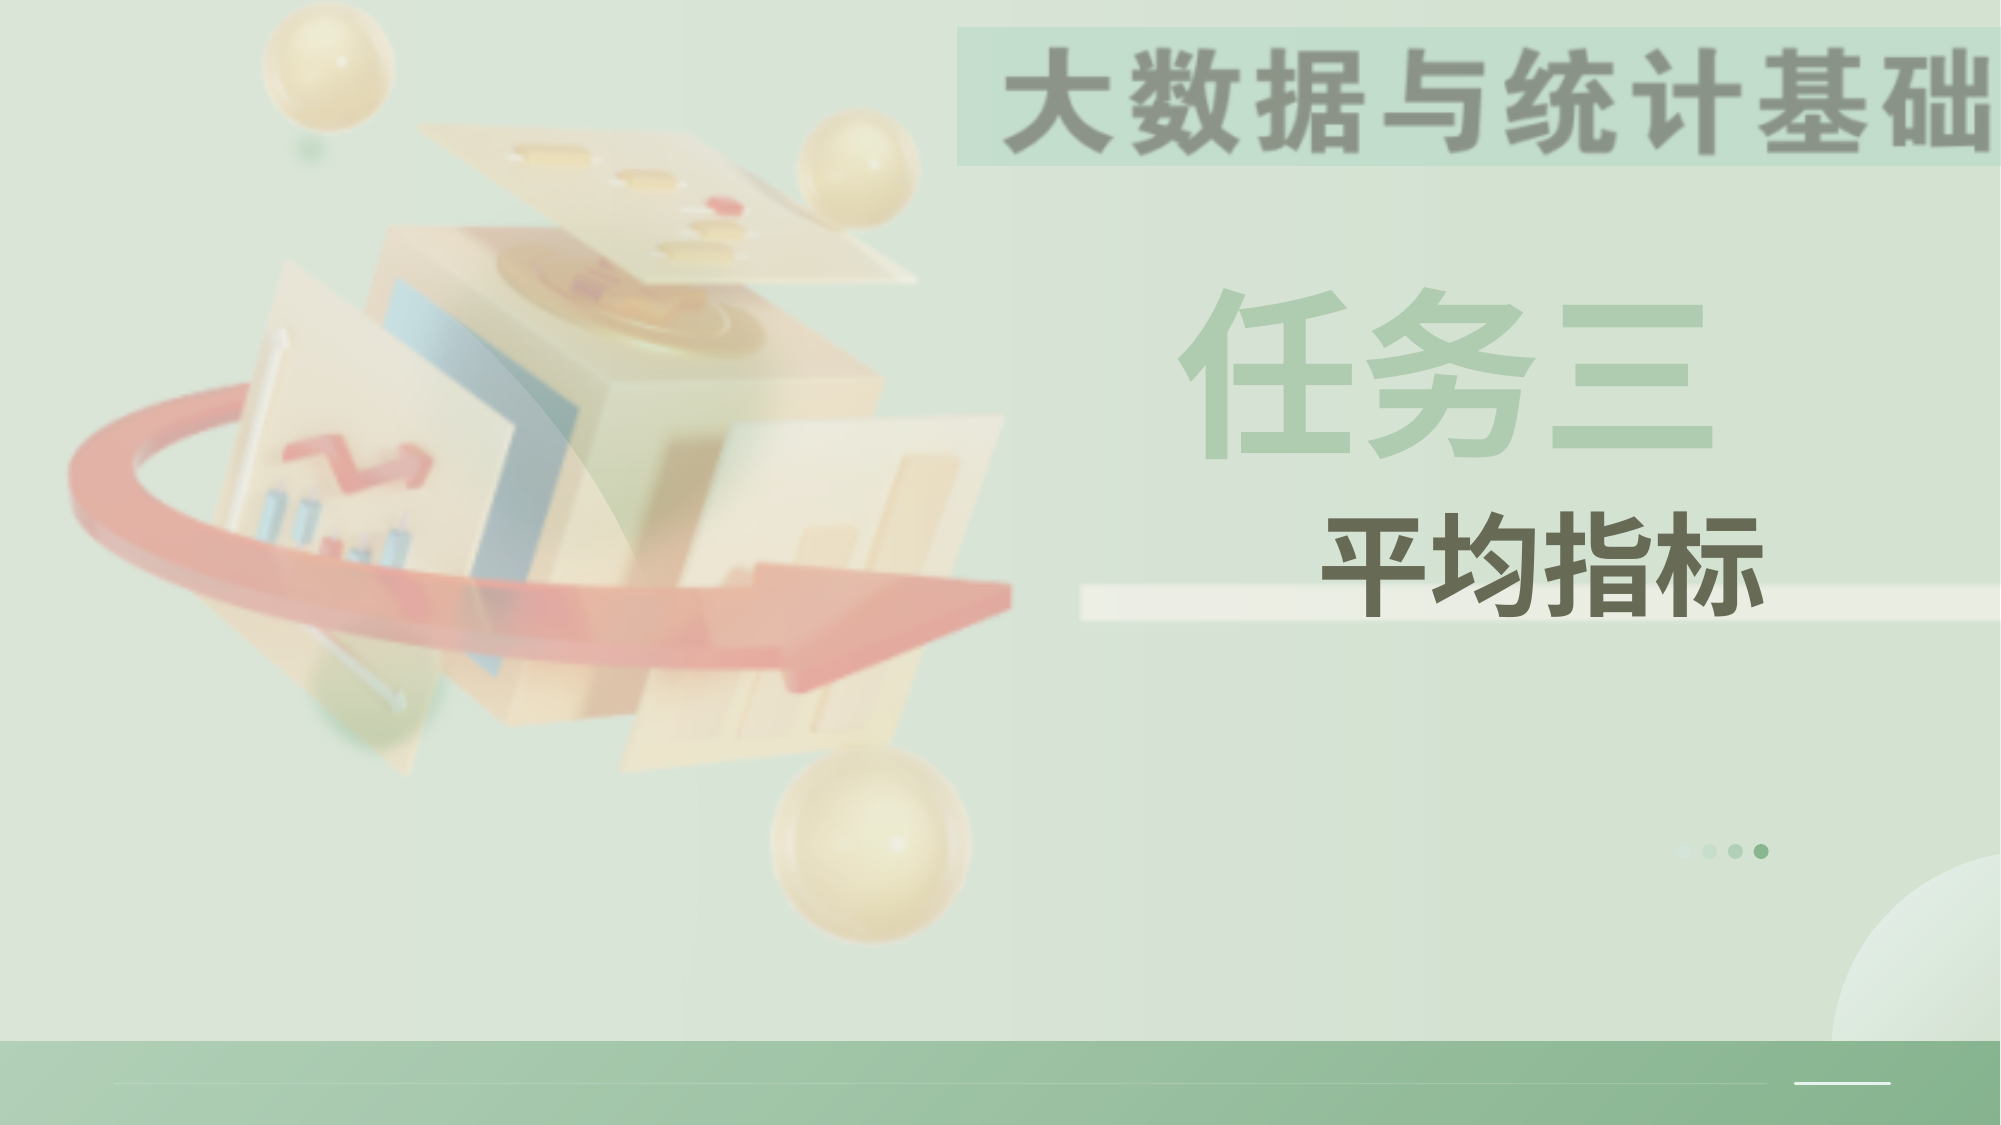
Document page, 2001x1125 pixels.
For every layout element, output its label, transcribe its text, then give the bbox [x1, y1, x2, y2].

list 任务三 [870, 182, 1767, 480]
title 平均指标 [800, 495, 1768, 833]
